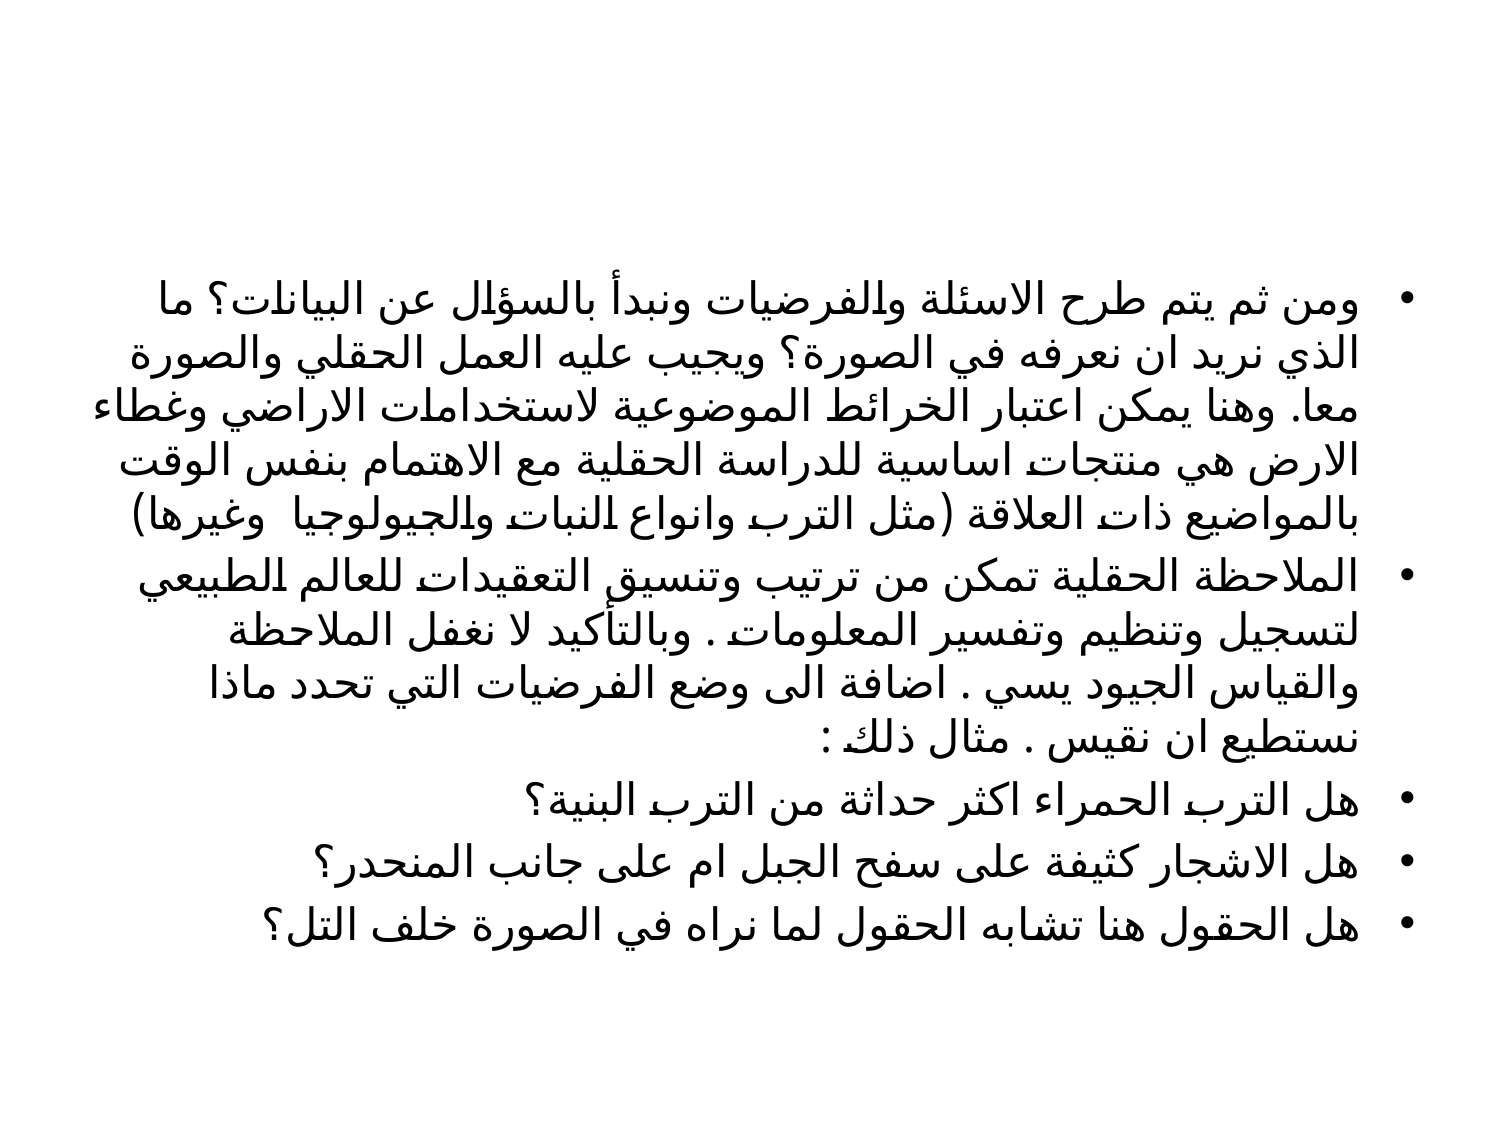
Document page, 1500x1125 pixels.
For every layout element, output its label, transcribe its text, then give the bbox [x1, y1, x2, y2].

list ومن ثم يتم طرح الاسئلة والفرضيات ونبدأ بالسؤال عن البيانات؟ ما الذي نريد ان نعرفه في الصورة؟ ويجيب عليه العمل الحقلي والصورة معا. وهنا يمكن اعتبار الخرائط الموضوعية لاستخدامات الاراضي وغطاء الارض هي منتجات اساسية للدراسة الحقلية مع الاهتمام بنفس الوقت بالمواضيع ذات العلاقة (مثل الترب وانواع النبات والجيولوجيا وغيرها) الملاحظة الحقلية تمكن من ترتيب وتنسيق التعقيدات للعالم الطبيعي لتسجيل وتنظيم وتفسير المعلومات . وبالتأكيد لا نغفل الملاحظة والقياس الجيود يسي . اضافة الى وضع الفرضيات التي تحدد ماذا نستطيع ان نقيس . مثال ذلك : هل الترب الحمراء اكثر حداثة من الترب البنية؟ هل الاشجار كثيفة على سفح الجبل ام على جانب المنحدر؟ هل الحقول هنا تشابه الحقول لما نراه في الصورة خلف التل؟ [75, 262, 1425, 1005]
